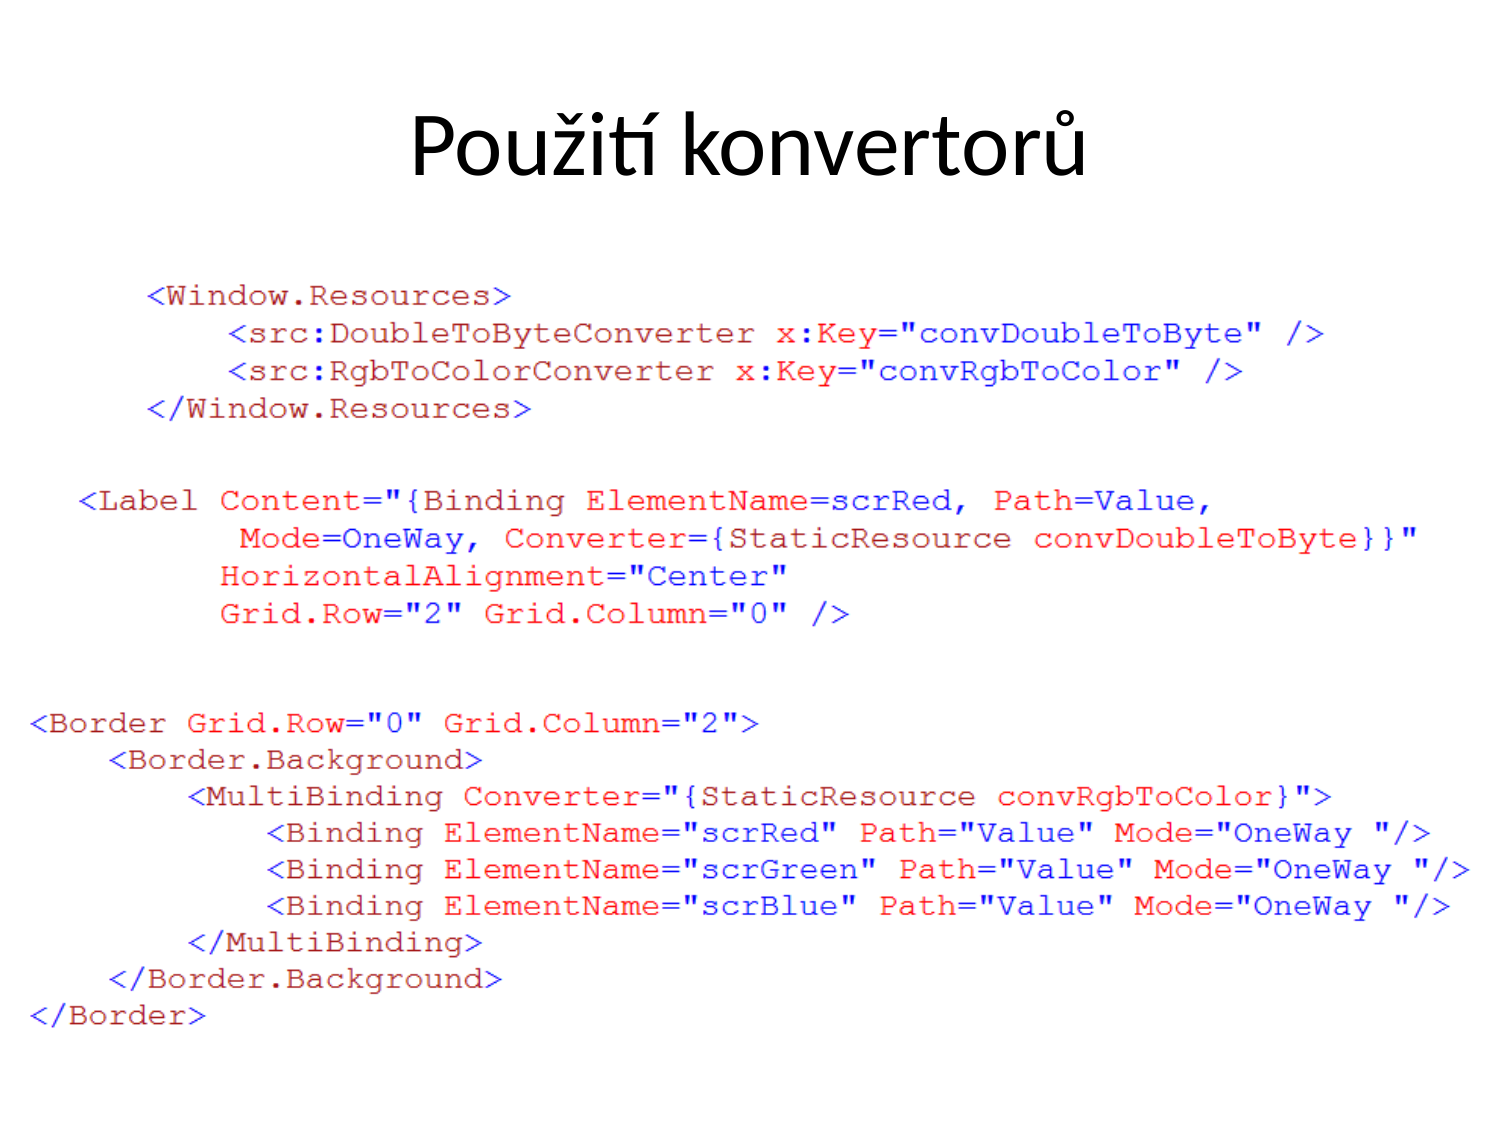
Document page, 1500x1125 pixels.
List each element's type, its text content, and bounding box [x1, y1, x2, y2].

picture [11, 696, 1489, 1055]
title Použití konvertorů [75, 45, 1425, 233]
picture [137, 269, 1340, 440]
picture [67, 474, 1433, 651]
